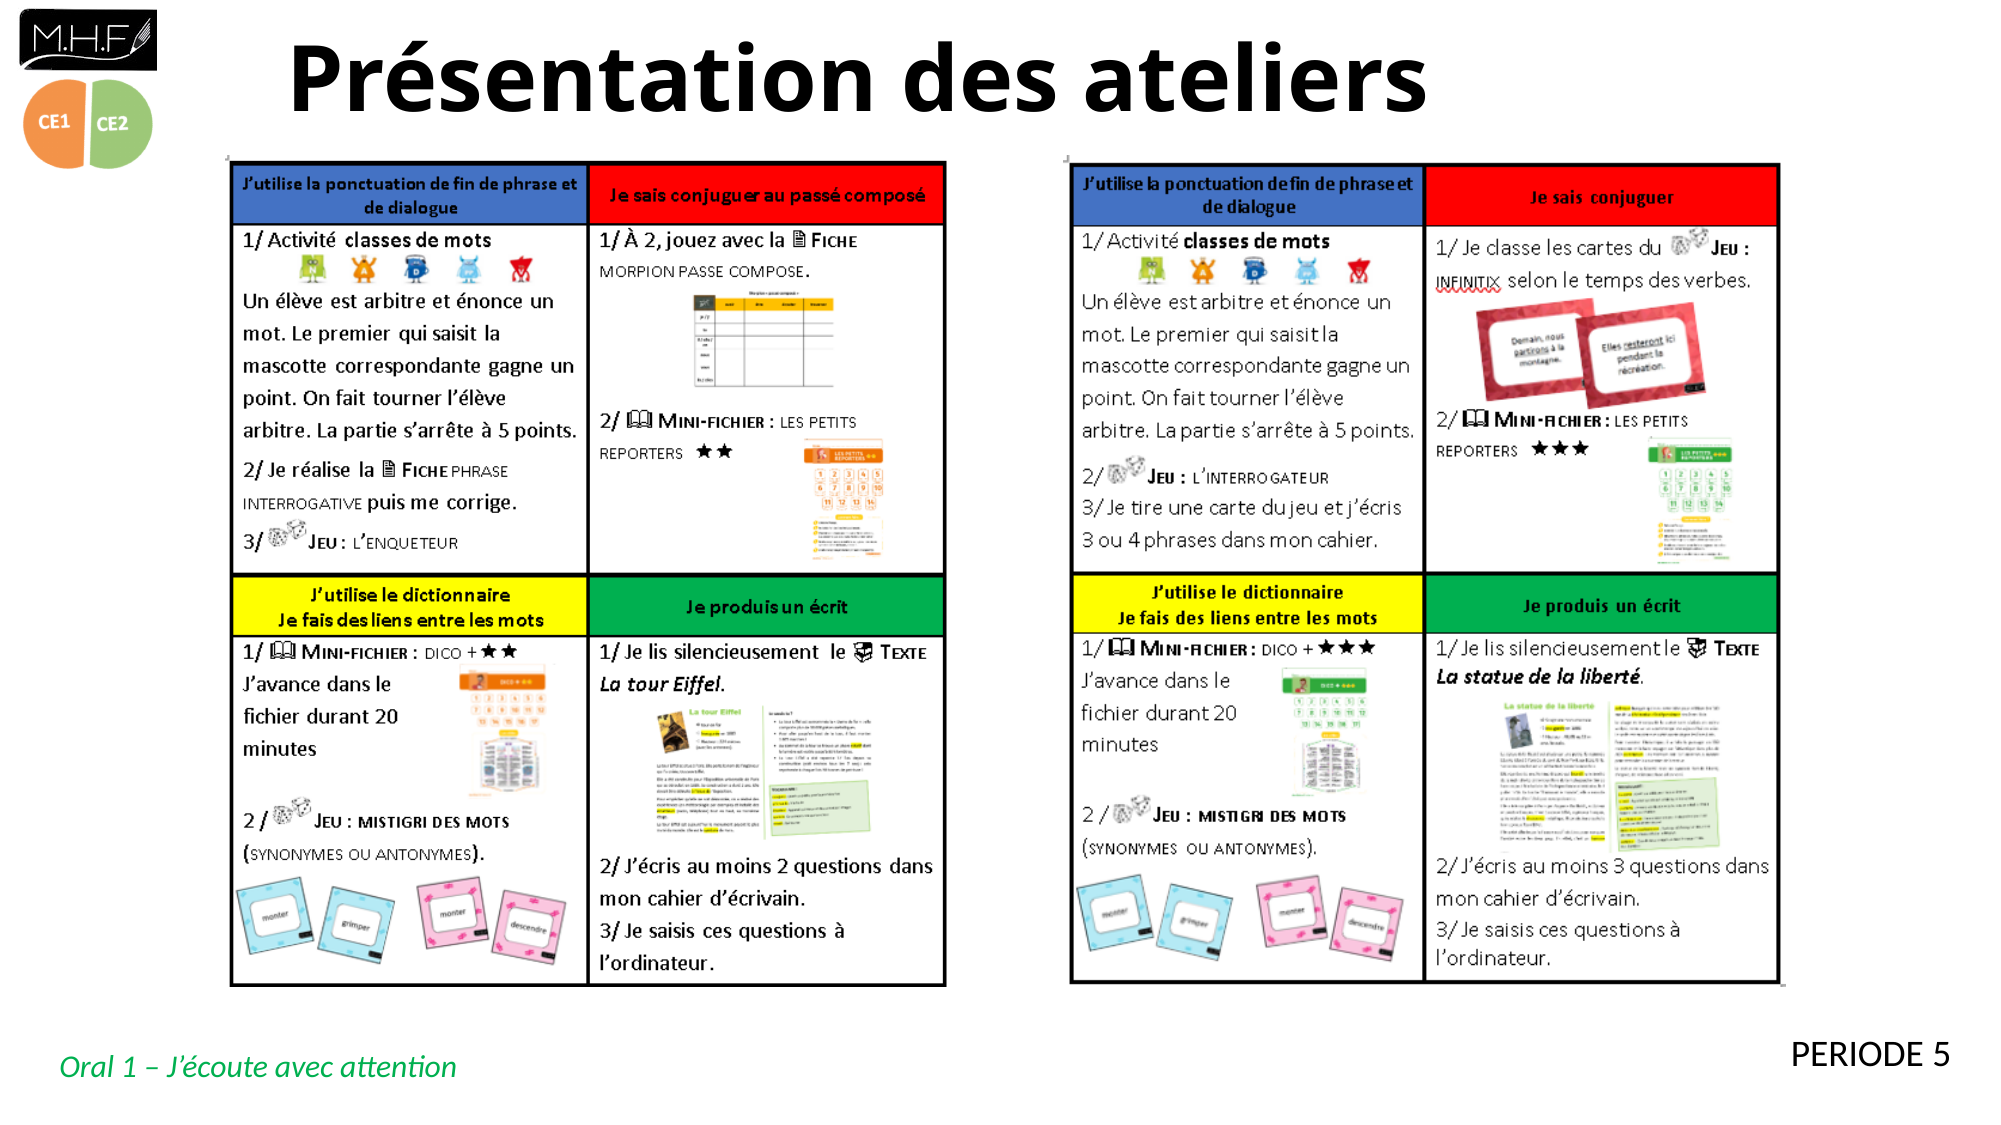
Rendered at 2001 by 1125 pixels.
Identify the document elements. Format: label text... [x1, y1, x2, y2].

picture [1, 7, 177, 207]
picture [1063, 155, 1786, 987]
picture [225, 155, 949, 987]
text_box PERIODE 5 [1362, 1021, 1967, 1082]
text_box Oral 1 – J’écoute avec attention [44, 1038, 1346, 1092]
title Présentation des ateliers [271, 7, 1818, 156]
